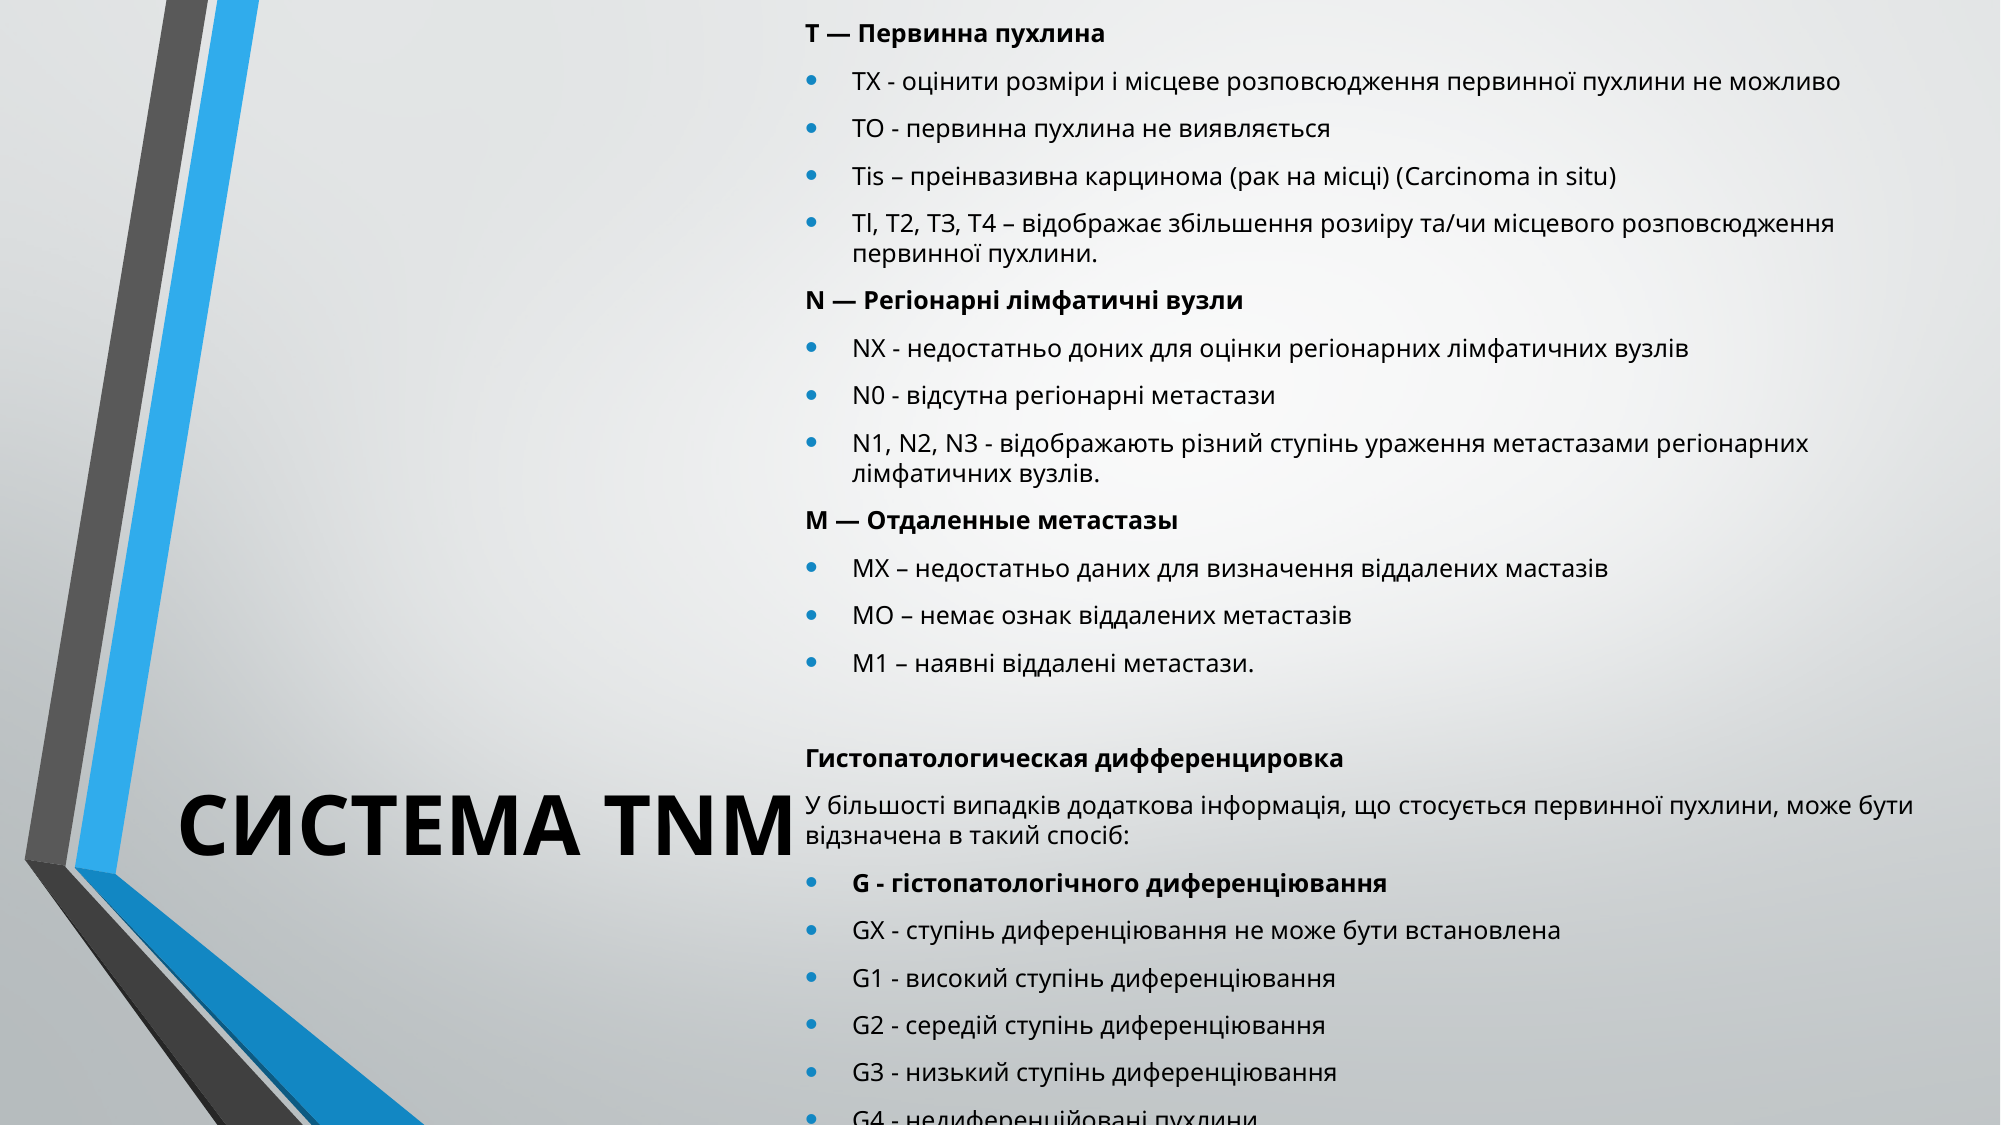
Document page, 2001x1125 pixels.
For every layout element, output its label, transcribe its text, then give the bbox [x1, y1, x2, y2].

list Т — Первинна пухлина ТХ - оцінити розміри і місцеве розповсюдження первинної пухлини не можливо ТО - первинна пухлина не виявляється Tis – преінвазивна карцинома (рак на місці) (Carcinoma in situ) Tl, T2, ТЗ, Т4 – відображає збільшення розиіру та/чи місцевого розповсюдження первинної пухлини. N — Регіонарні лімфатичні вузли NX - недостатньо доних для оцінки регіонарних лімфатичних вузлів N0 - відсутна регіонарні метастази N1, N2, N3 - відображають різний ступінь ураження метастазами регіонарних лімфатичних вузлів. М — Отдаленные метастазы MX – недостатньо даних для визначення віддалених мастазів МО – немає ознак віддалених метастазів M1 – наявні віддалені метастази. Гистопатологическая дифференцировка У більшості випадків додаткова інформація, що стосується первинної пухлини, може бути відзначена в такий спосіб: G - гістопатологічного диференціювання GX - ступінь диференціювання не може бути встановлена G1 - високий ступінь диференціювання G2 - середій ступінь диференціювання G3 - низький ступінь диференціювання G4 - недиференційовані пухлини. [790, 48, 1978, 1104]
title СИСТЕМА TNM [158, 751, 790, 893]
